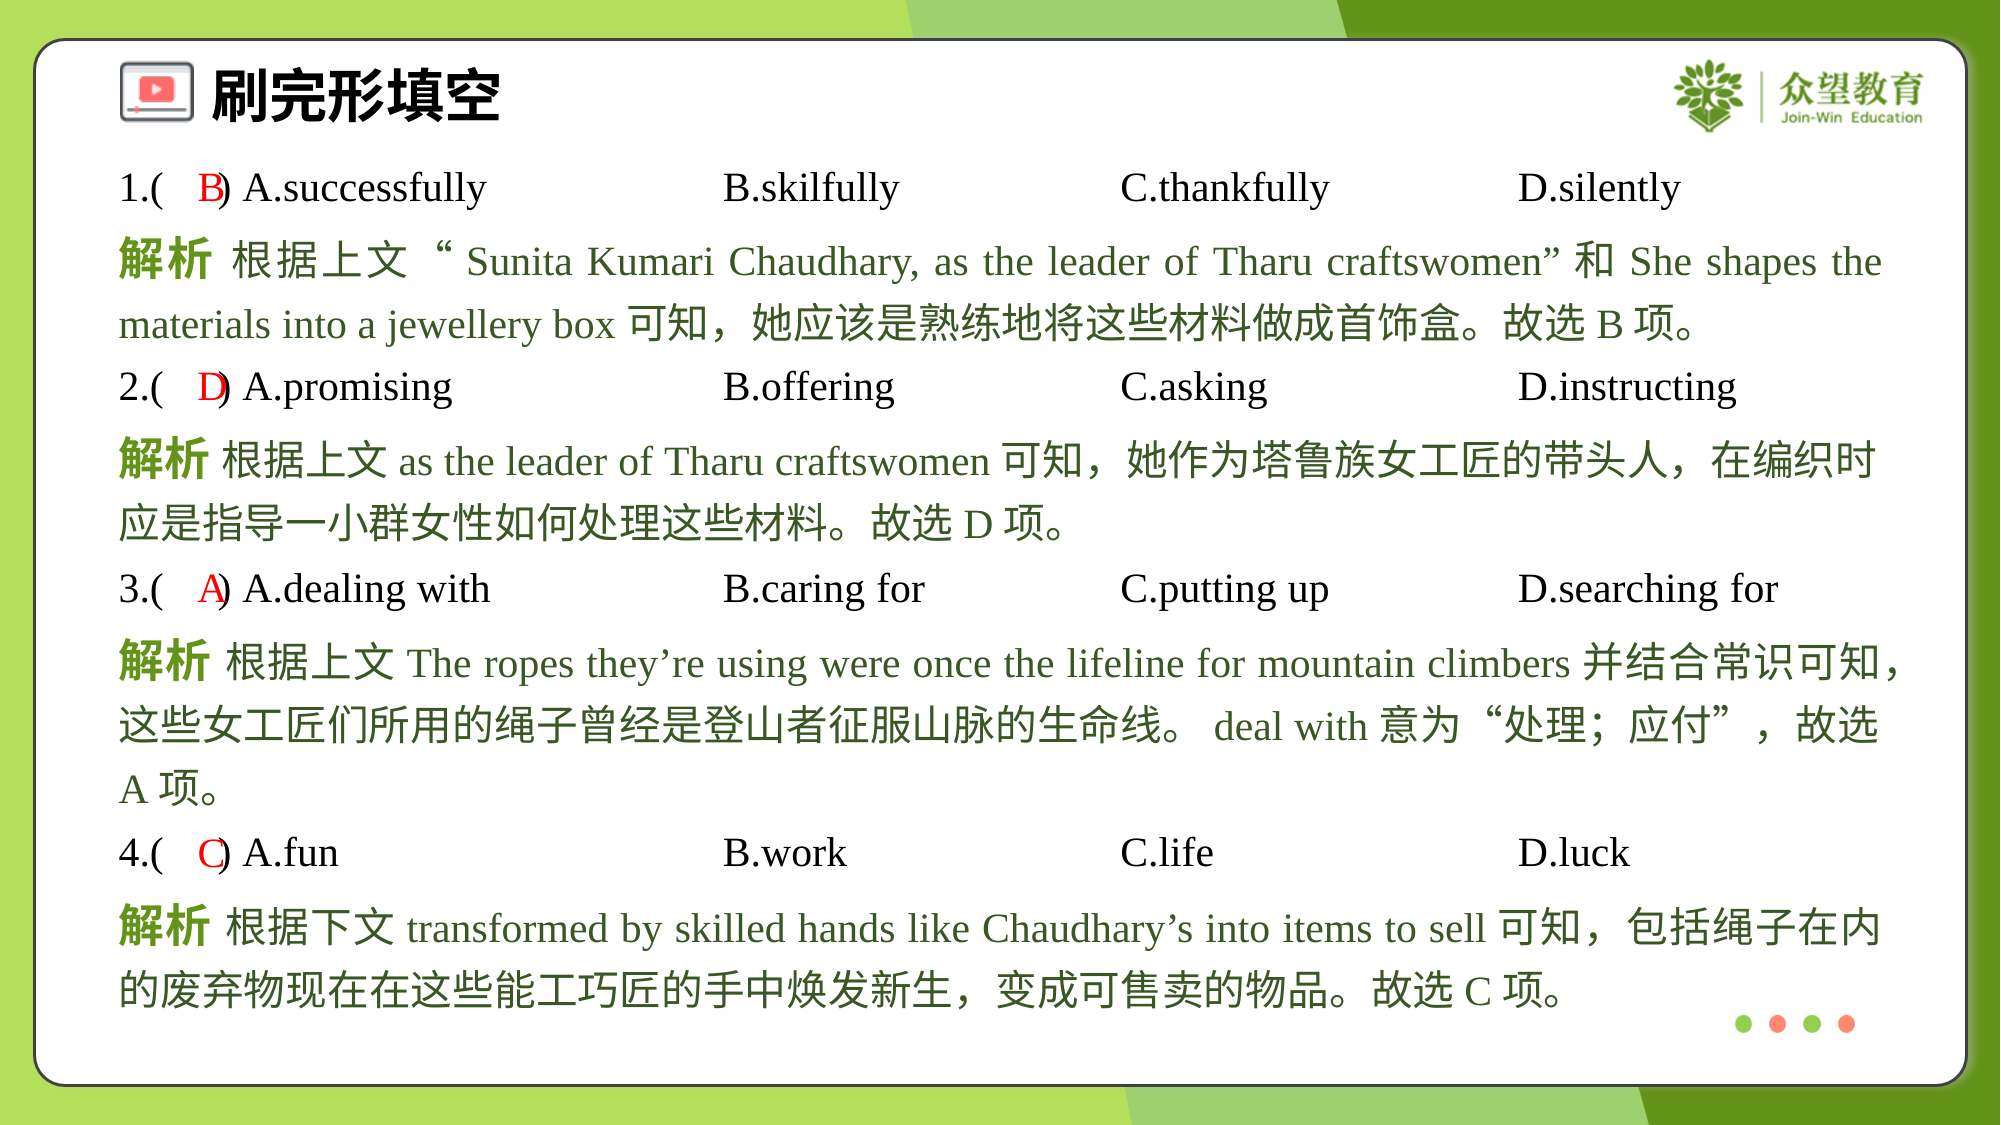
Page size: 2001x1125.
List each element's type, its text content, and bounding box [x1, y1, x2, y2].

picture [0, 0, 2000, 1125]
text_box 3.( ) A.dealing with B.caring for C.putting up D.searching for [118, 548, 192, 606]
text_box 4.( ) A.fun B.work C.life D.luck [118, 812, 192, 870]
text_box B [192, 146, 231, 205]
text_box 3.( ) A.dealing with B.caring for C.putting up D.searching for [233, 548, 1883, 606]
text_box 4.( ) A.fun B.work C.life D.luck [231, 812, 1883, 870]
text_box A [192, 548, 233, 606]
text_box 2.( ) A.promising B.offering C.asking D.instructing [233, 346, 1883, 404]
text_box D [192, 346, 233, 404]
text_box 解析 根据上文The ropes they’re using were once the lifeline for mountain climbers并结合常识可知，这些女工匠们所用的绳子曾经是登山者征服山脉的生命线。deal with意为“处理；应付”，故选A项。 [118, 617, 1883, 807]
text_box 2.( ) A.promising B.offering C.asking D.instructing [118, 346, 192, 404]
text_box 1.( ) A.successfully B.skilfully C.thankfully D.silently [231, 146, 1883, 204]
text_box 解析 根据上文“Sunita Kumari Chaudhary, as the leader of Tharu craftswomen”和She shapes the materials into a jewellery box可知，她应该是熟练地将这些材料做成首饰盒。故选B项。 [118, 215, 1883, 342]
text_box 1.( ) A.successfully B.skilfully C.thankfully D.silently [118, 146, 192, 204]
text_box 解析 根据上文as the leader of Tharu craftswomen可知，她作为塔鲁族女工匠的带头人，在编织时应是指导一小群女性如何处理这些材料。故选D项。 [118, 415, 1883, 543]
text_box 解析 根据下文transformed by skilled hands like Chaudhary’s into items to sell可知，包括绳子在内的废弃物现在在这些能工巧匠的手中焕发新生，变成可售卖的物品。故选C项。 [118, 882, 1883, 1009]
text_box C [192, 812, 231, 871]
